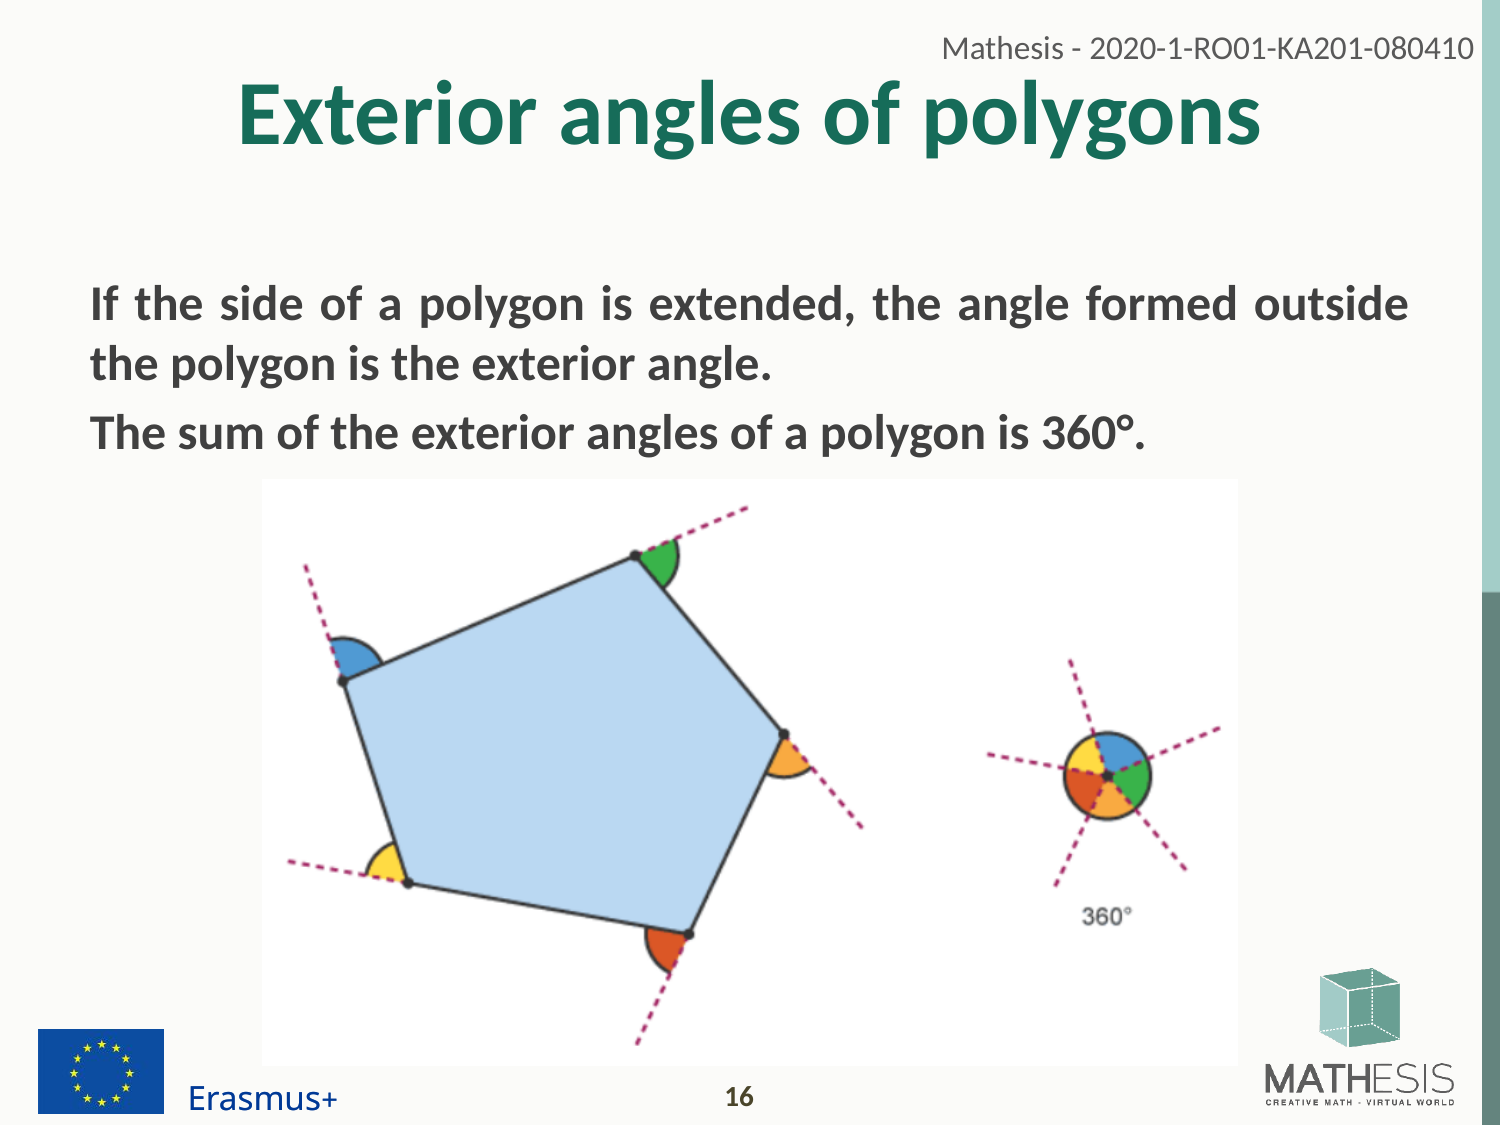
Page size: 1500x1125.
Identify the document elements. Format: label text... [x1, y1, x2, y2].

list If the side of a polygon is extended, the angle formed outside the polygon is the exterior angle. The sum of the exterior angles of a polygon is 360°. [75, 262, 1425, 1005]
title Exterior angles of polygons [75, 45, 1425, 233]
picture [38, 1029, 164, 1114]
picture [262, 479, 1238, 1067]
